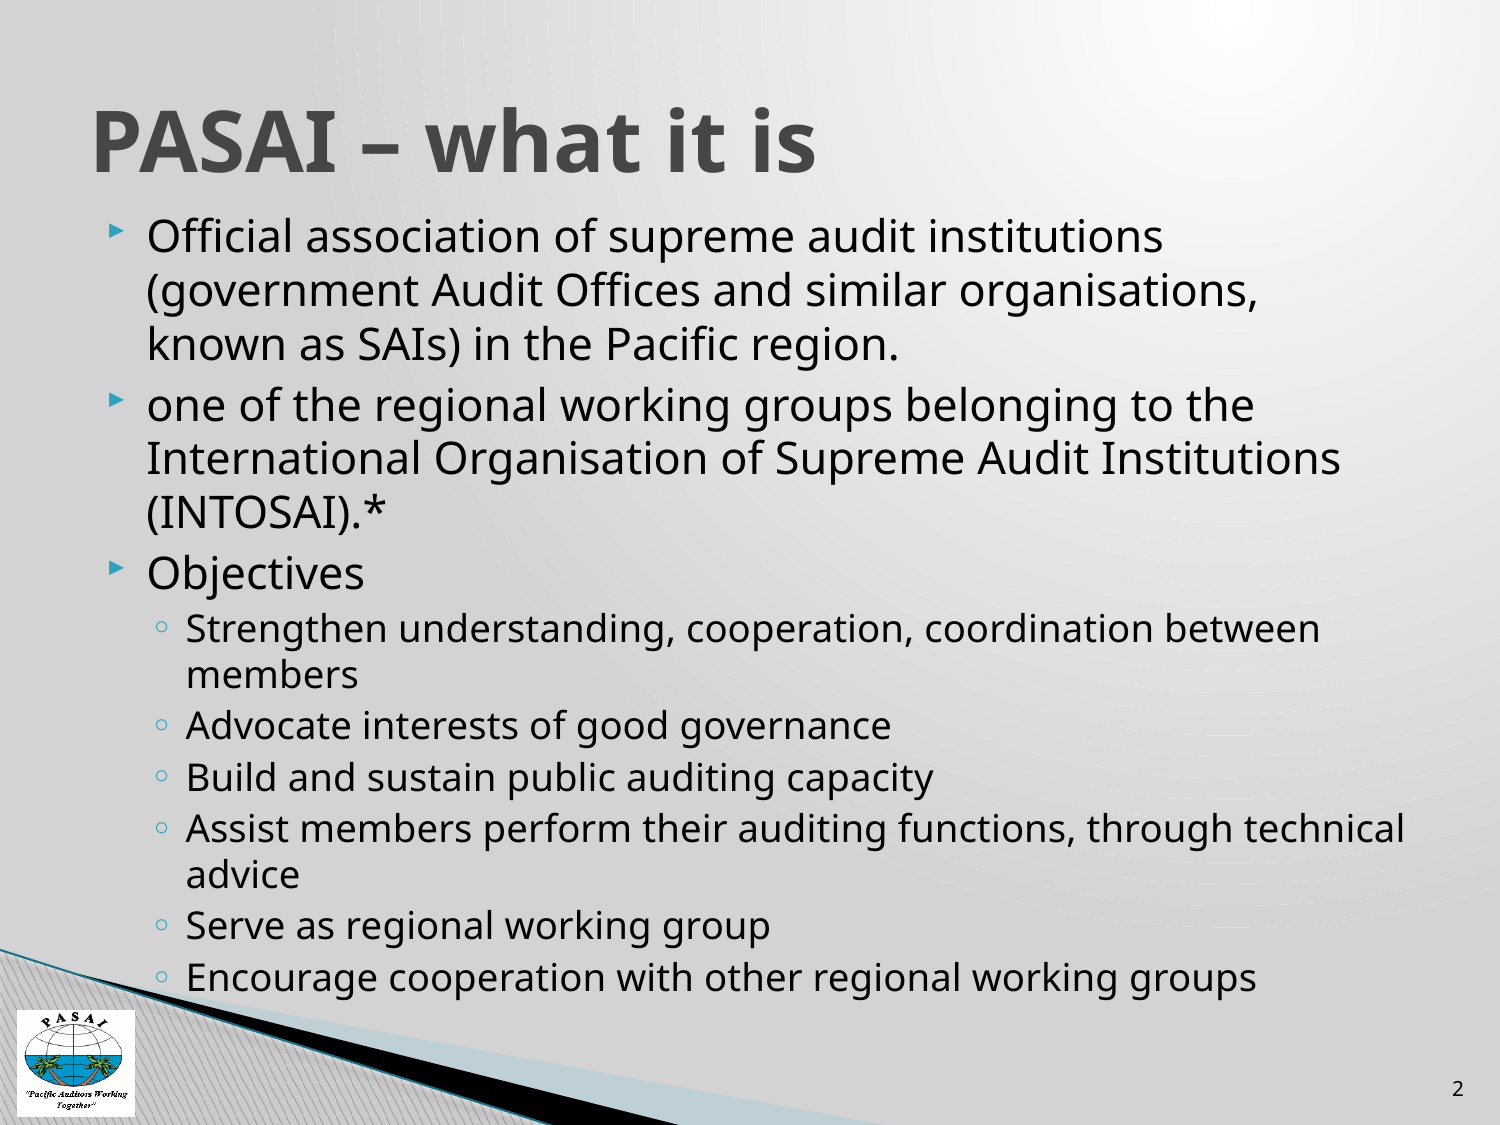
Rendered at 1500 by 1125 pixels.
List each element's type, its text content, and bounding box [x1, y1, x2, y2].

title PASAI – what it is [75, 45, 1425, 233]
picture [17, 1010, 135, 1117]
list Official association of supreme audit institutions (government Audit Offices and similar organisations, known as SAIs) in the Pacific region. one of the regional working groups belonging to the International Organisation of Supreme Audit Institutions (INTOSAI).* Objectives Strengthen understanding, cooperation, coordination between members Advocate interests of good governance Build and sustain public auditing capacity Assist members perform their auditing functions, through technical advice Serve as regional working group Encourage cooperation with other regional working groups [75, 233, 1425, 1011]
slide_number 2 [1418, 1051, 1479, 1112]
